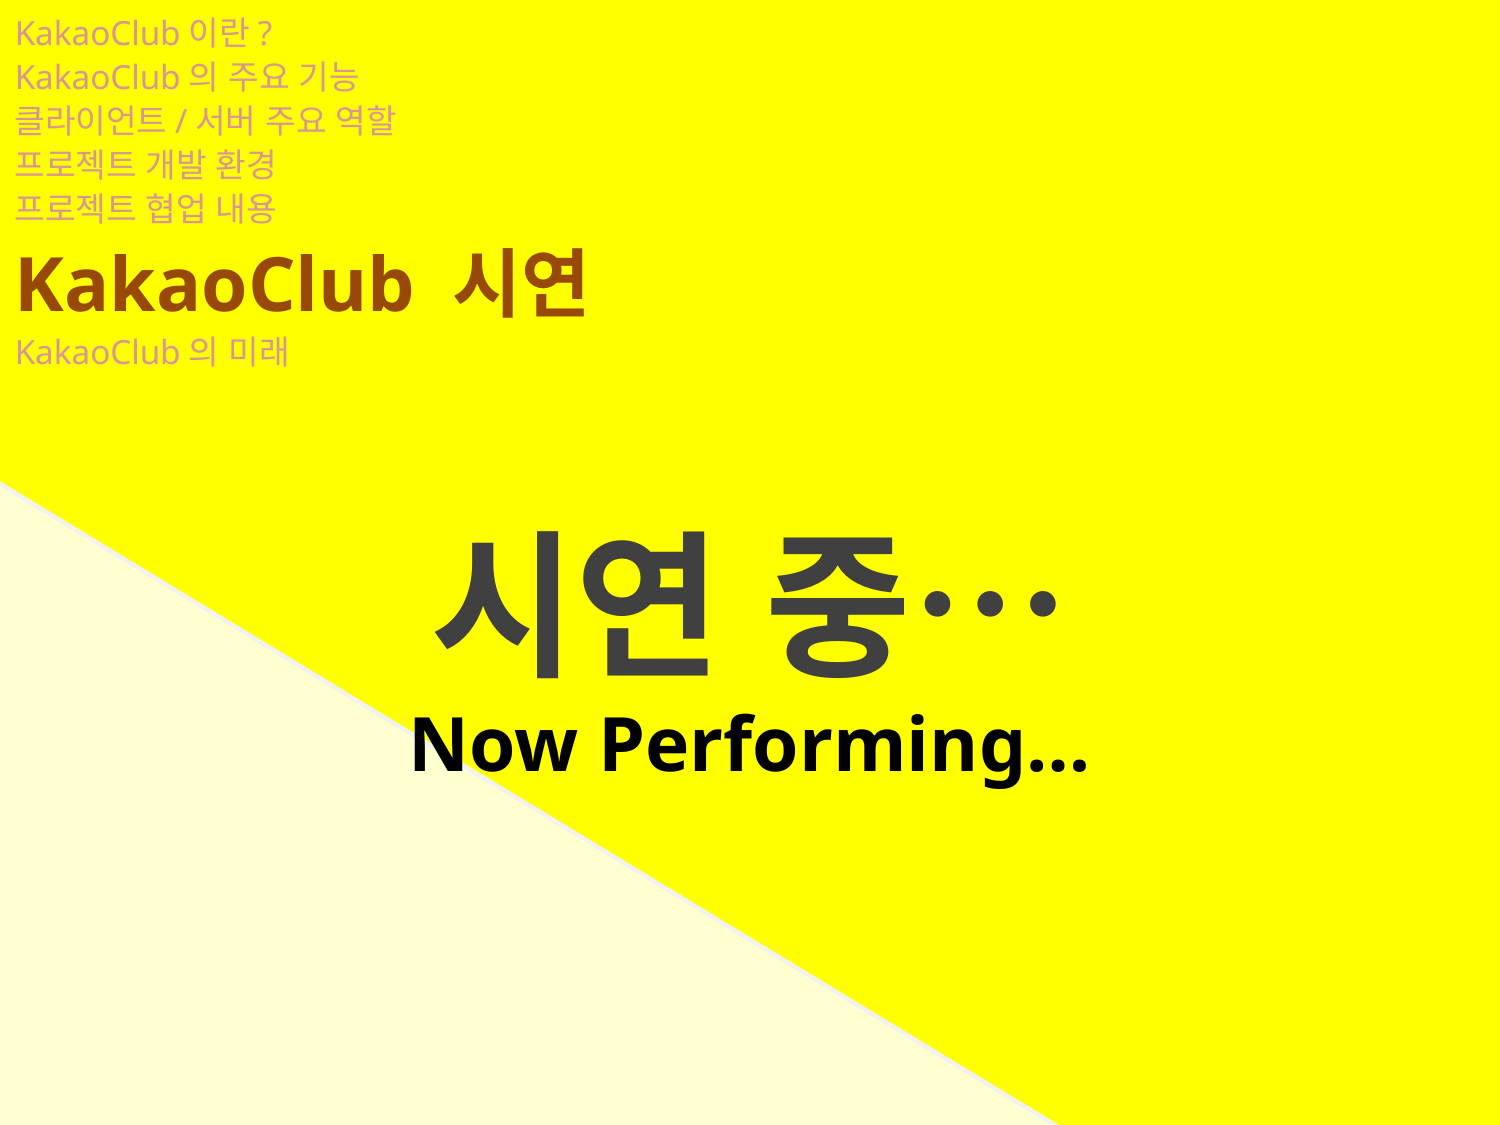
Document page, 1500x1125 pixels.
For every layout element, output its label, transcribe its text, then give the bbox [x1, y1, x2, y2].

text_box [0, 481, 1060, 1125]
text_box 시연 중… Now Performing… [394, 499, 1106, 794]
text_box KakaoClub이란? KakaoClub의 주요 기능 클라이언트/서버 주요 역할 프로젝트 개발 환경 프로젝트 협업 내용 KakaoClub 시연 KakaoClub의 미래 [0, 1, 715, 379]
